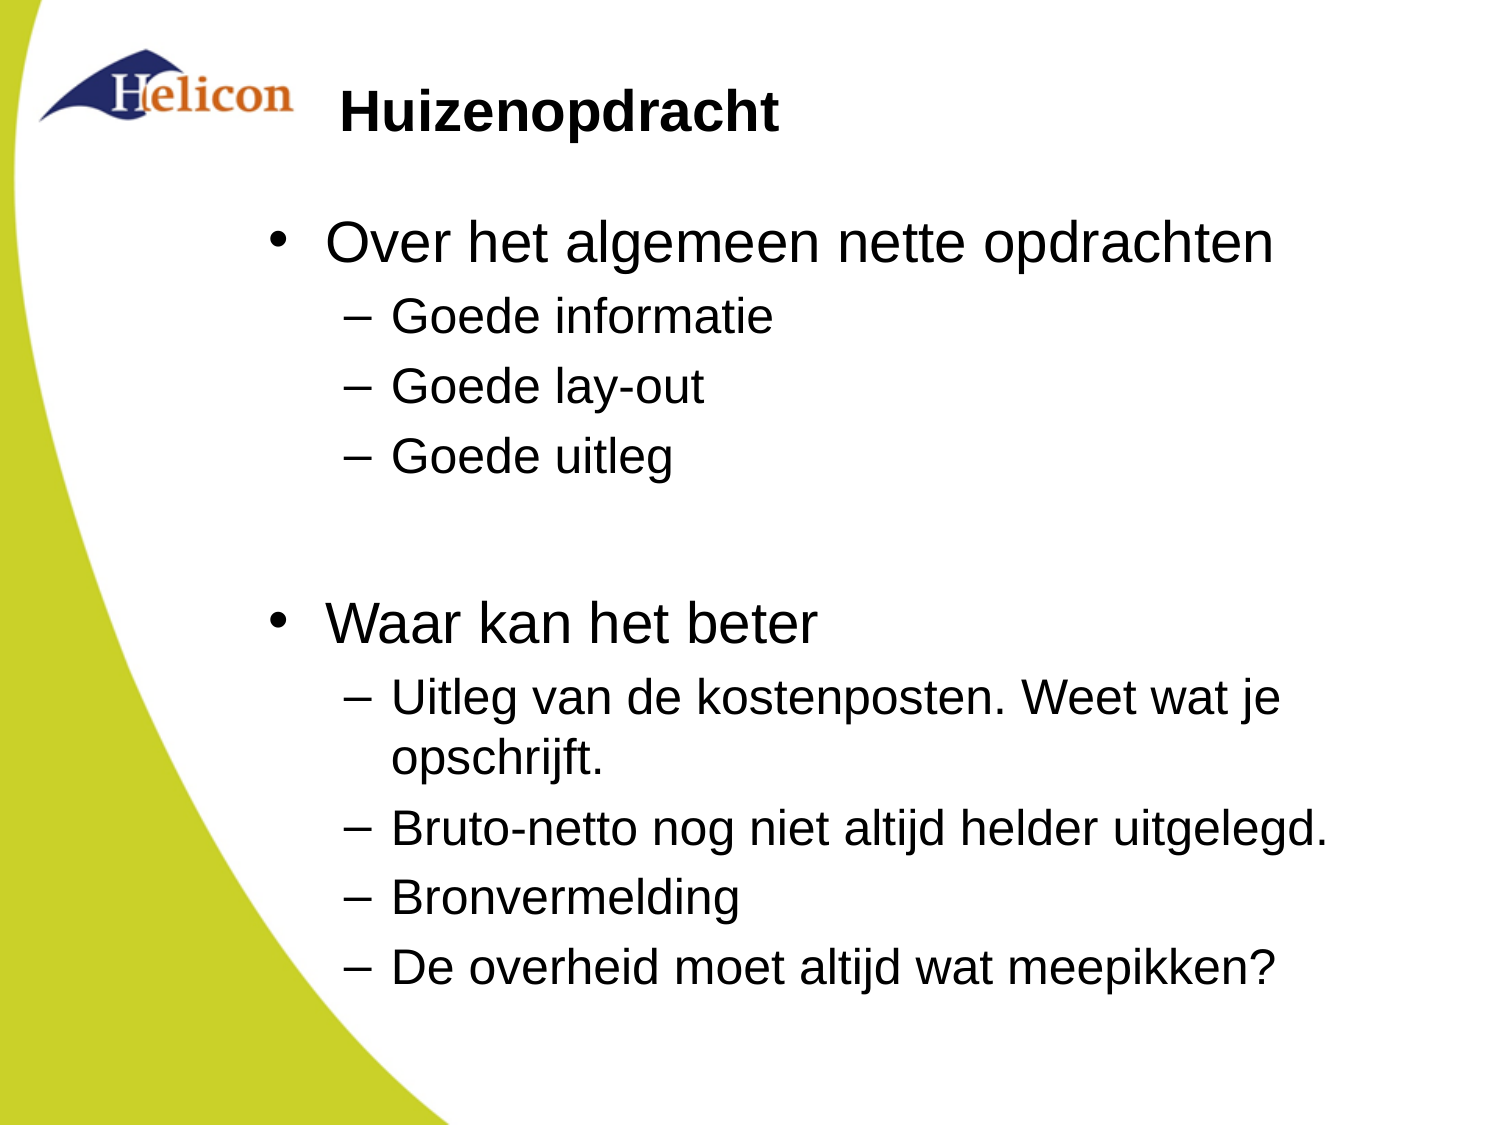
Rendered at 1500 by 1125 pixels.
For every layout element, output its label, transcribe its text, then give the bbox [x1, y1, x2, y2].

list Over het algemeen nette opdrachten Goede informatie Goede lay-out Goede uitleg Waar kan het beter Uitleg van de kostenposten. Weet wat je opschrijft. Bruto-netto nog niet altijd helder uitgelegd. Bronvermelding De overheid moet altijd wat meepikken? [253, 196, 1425, 1005]
title Huizenopdracht [324, 54, 1415, 161]
picture [0, 0, 1500, 1125]
